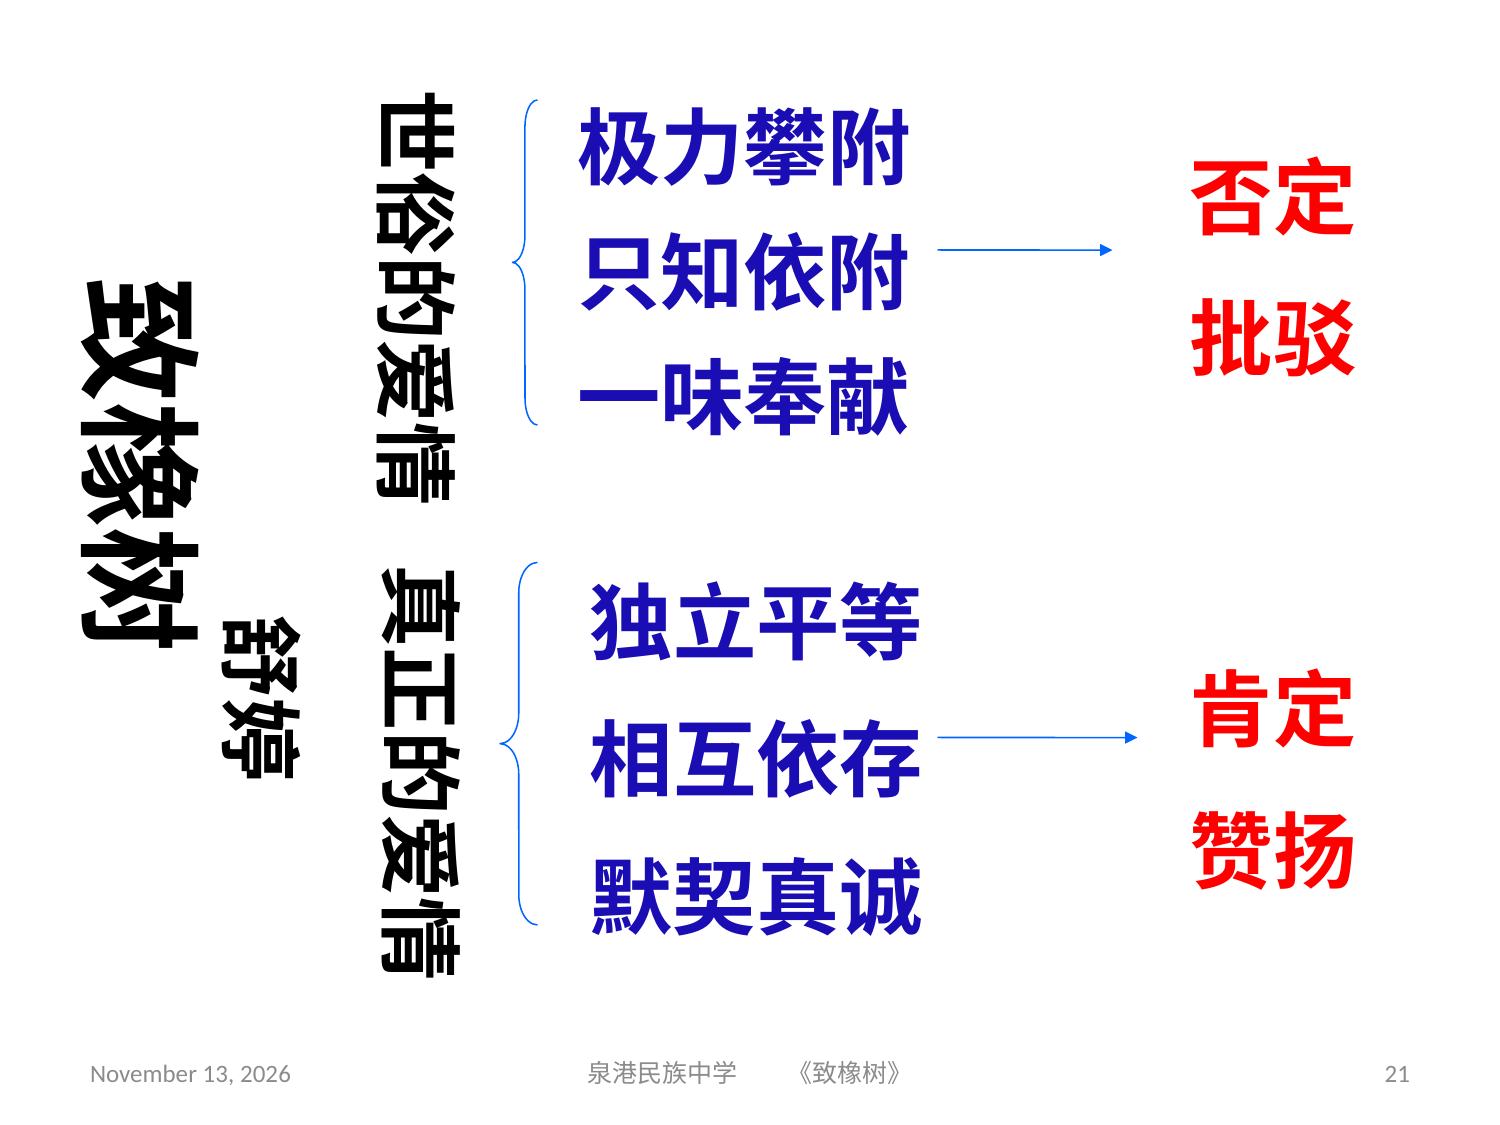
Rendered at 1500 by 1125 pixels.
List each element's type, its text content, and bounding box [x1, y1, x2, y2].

text_box 舒婷 [97, 600, 320, 925]
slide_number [75, 1042, 425, 1103]
text_box [500, 562, 538, 925]
text_box 否定 批驳 [1174, 137, 1413, 479]
text_box 肯定 赞扬 [1174, 649, 1388, 907]
footer 泉港民族中学 《致橡树》 [512, 1042, 988, 1103]
text_box [937, 731, 1138, 744]
slide_number 21 [1074, 1042, 1425, 1103]
text_box 一味奉献 [562, 337, 988, 453]
text_box 真正的爱情 [348, 549, 481, 1000]
text_box 极力攀附 [562, 87, 1025, 203]
text_box 独立平等 [574, 562, 963, 699]
text_box 世俗的爱情 [343, 75, 475, 550]
text_box 只知依附 [562, 212, 1025, 413]
text_box 默契真诚 [575, 837, 975, 953]
text_box [937, 243, 1113, 257]
text_box 相互依存 [574, 699, 963, 815]
text_box 致橡树 [43, 262, 225, 688]
text_box [512, 99, 538, 425]
